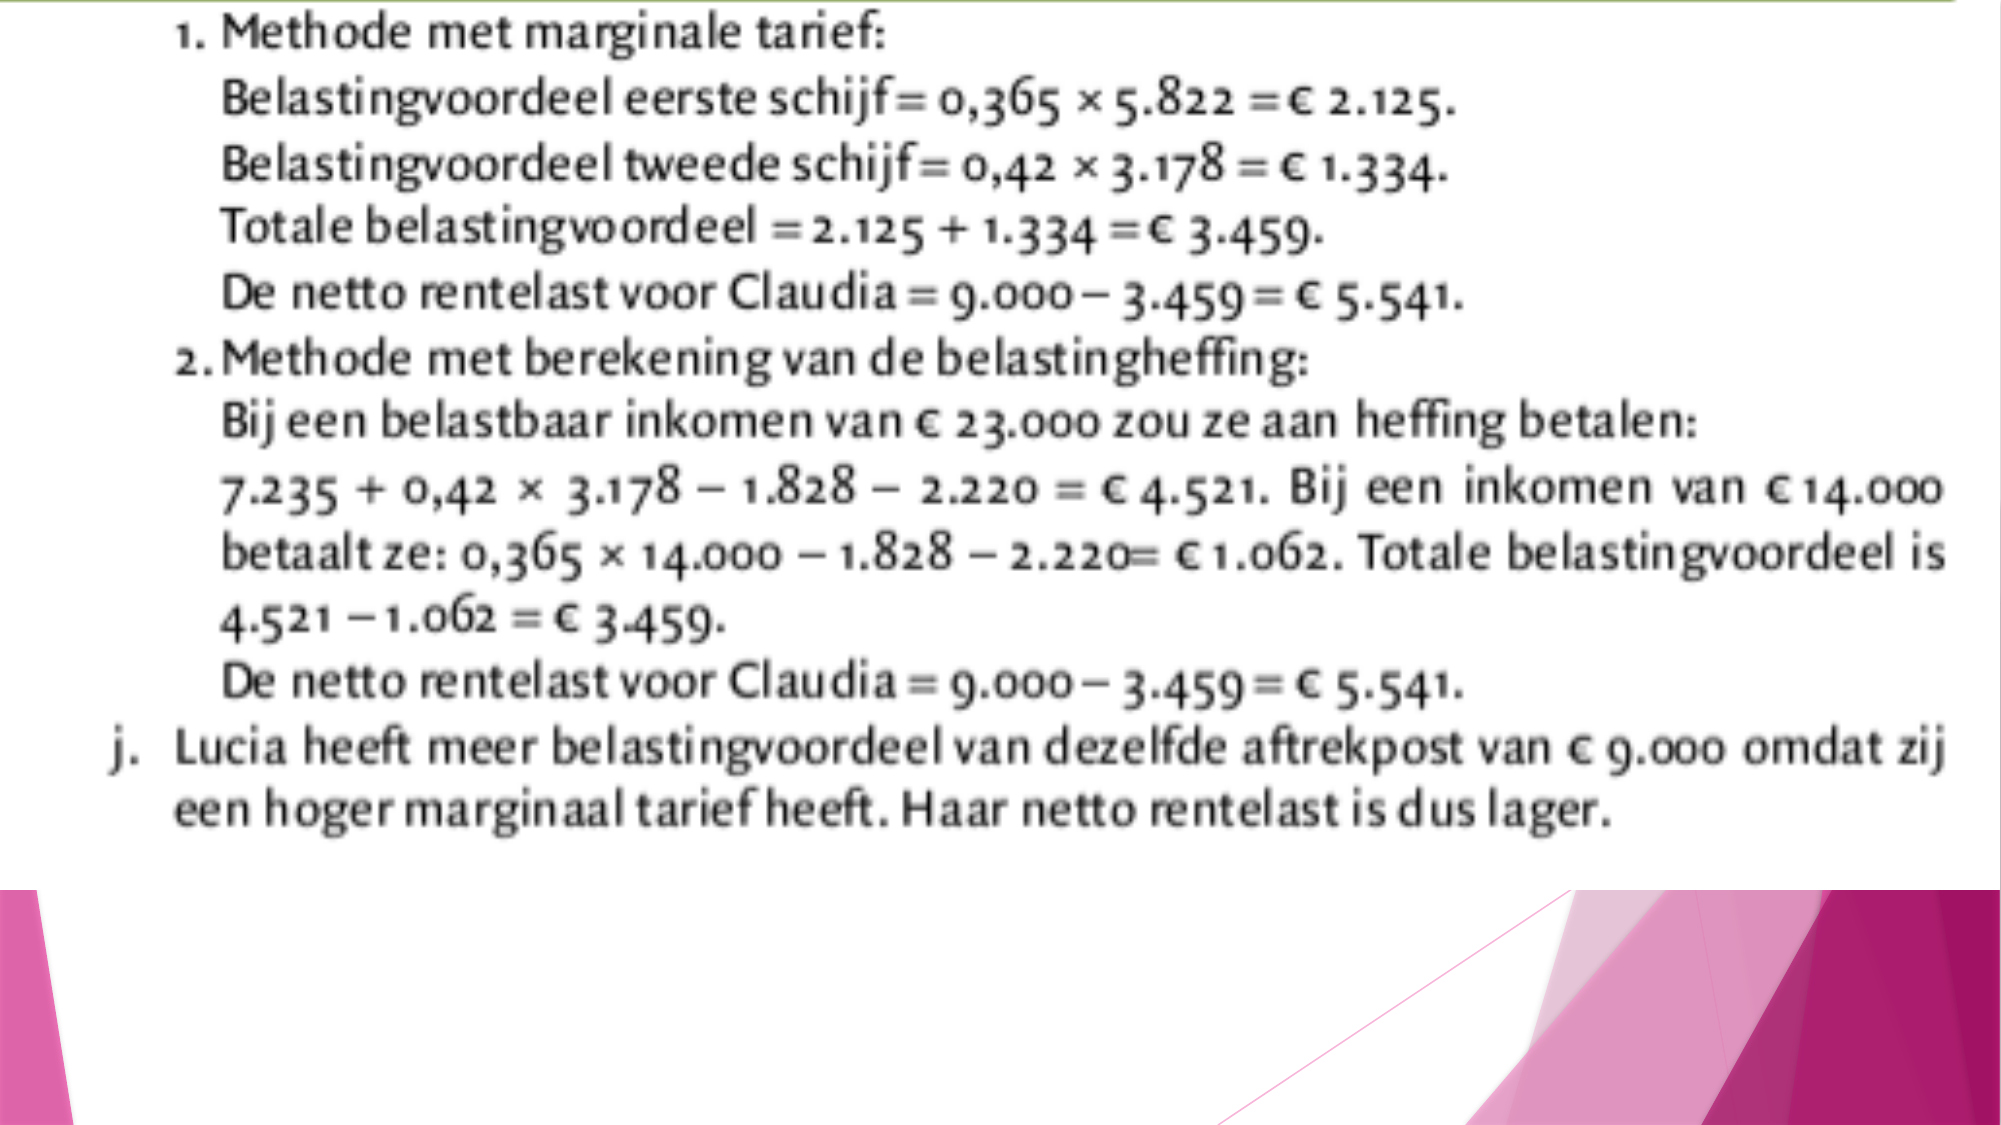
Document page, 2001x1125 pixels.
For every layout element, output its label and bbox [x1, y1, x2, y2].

picture [0, 0, 2000, 890]
